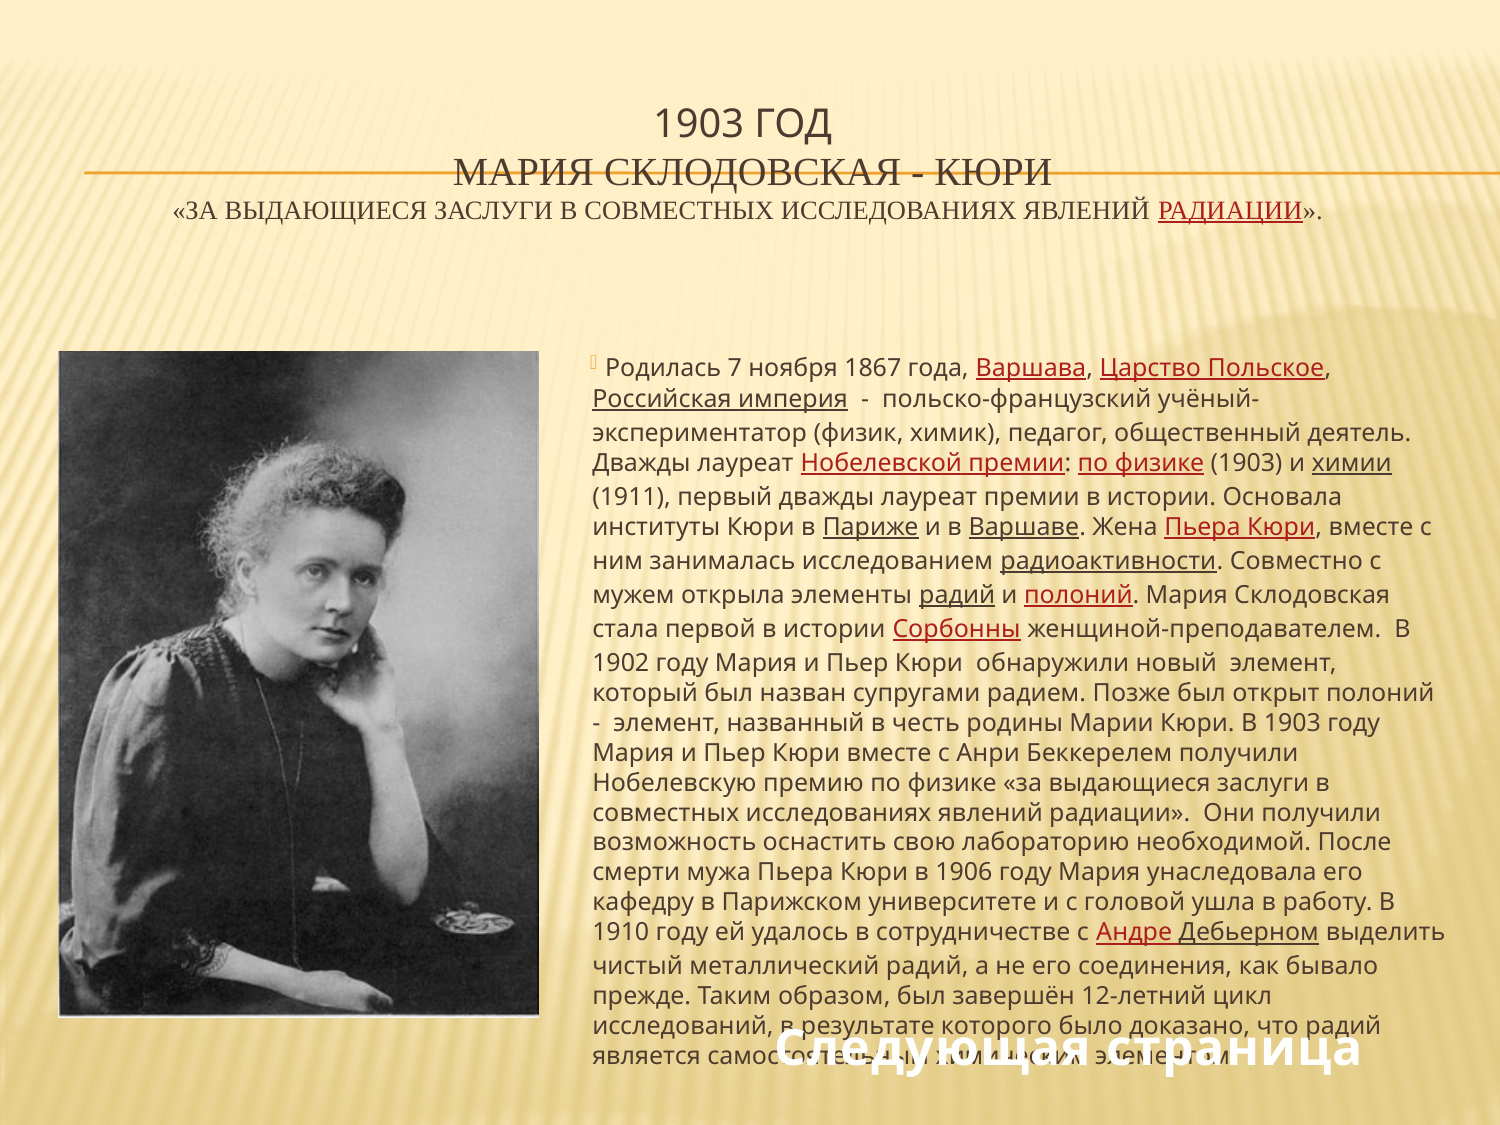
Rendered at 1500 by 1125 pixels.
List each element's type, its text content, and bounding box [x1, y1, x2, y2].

picture [58, 351, 540, 1019]
list Родилась 7 ноября 1867 года, Варшава, Царство Польское, Российская империя - польско-французский учёный-экспериментатор (физик, химик), педагог, общественный деятель. Дважды лауреат Нобелевской премии: по физике (1903) и химии (1911), первый дважды лауреат премии в истории. Основала институты Кюри в Париже и в Варшаве. Жена Пьера Кюри, вместе с ним занималась исследованием радиоактивности. Совместно с мужем открыла элементы радий и полоний. Мария Склодовская стала первой в истории Сорбонны женщиной-преподавателем. В 1902 году Мария и Пьер Кюри обнаружили новый элемент, который был назван супругами радием. Позже был открыт полоний - элемент, названный в честь родины Марии Кюри. В 1903 году Мария и Пьер Кюри вместе с Анри Беккерелем получили Нобелевскую премию по физике «за выдающиеся заслуги в совместных исследованиях явлений радиации». Они получили возможность оснастить свою лабораторию необходимой. После смерти мужа Пьера Кюри в 1906 году Мария унаследовала его кафедру в Парижском университете и с головой ушла в работу. В 1910 году ей удалось в сотрудничестве с Андре Дебьерном выделить чистый металлический радий, а не его соединения, как бывало прежде. Таким образом, был завершён 12-летний цикл исследований, в результате которого было доказано, что радий является самостоятельным химическим элементом. [562, 339, 1466, 1009]
text_box Следующая страница [760, 1007, 1379, 1083]
title 1903 год Мария Склодовская - Кюри «за выдающиеся заслуги в совместных исследованиях явлений радиации». [70, 45, 1425, 233]
